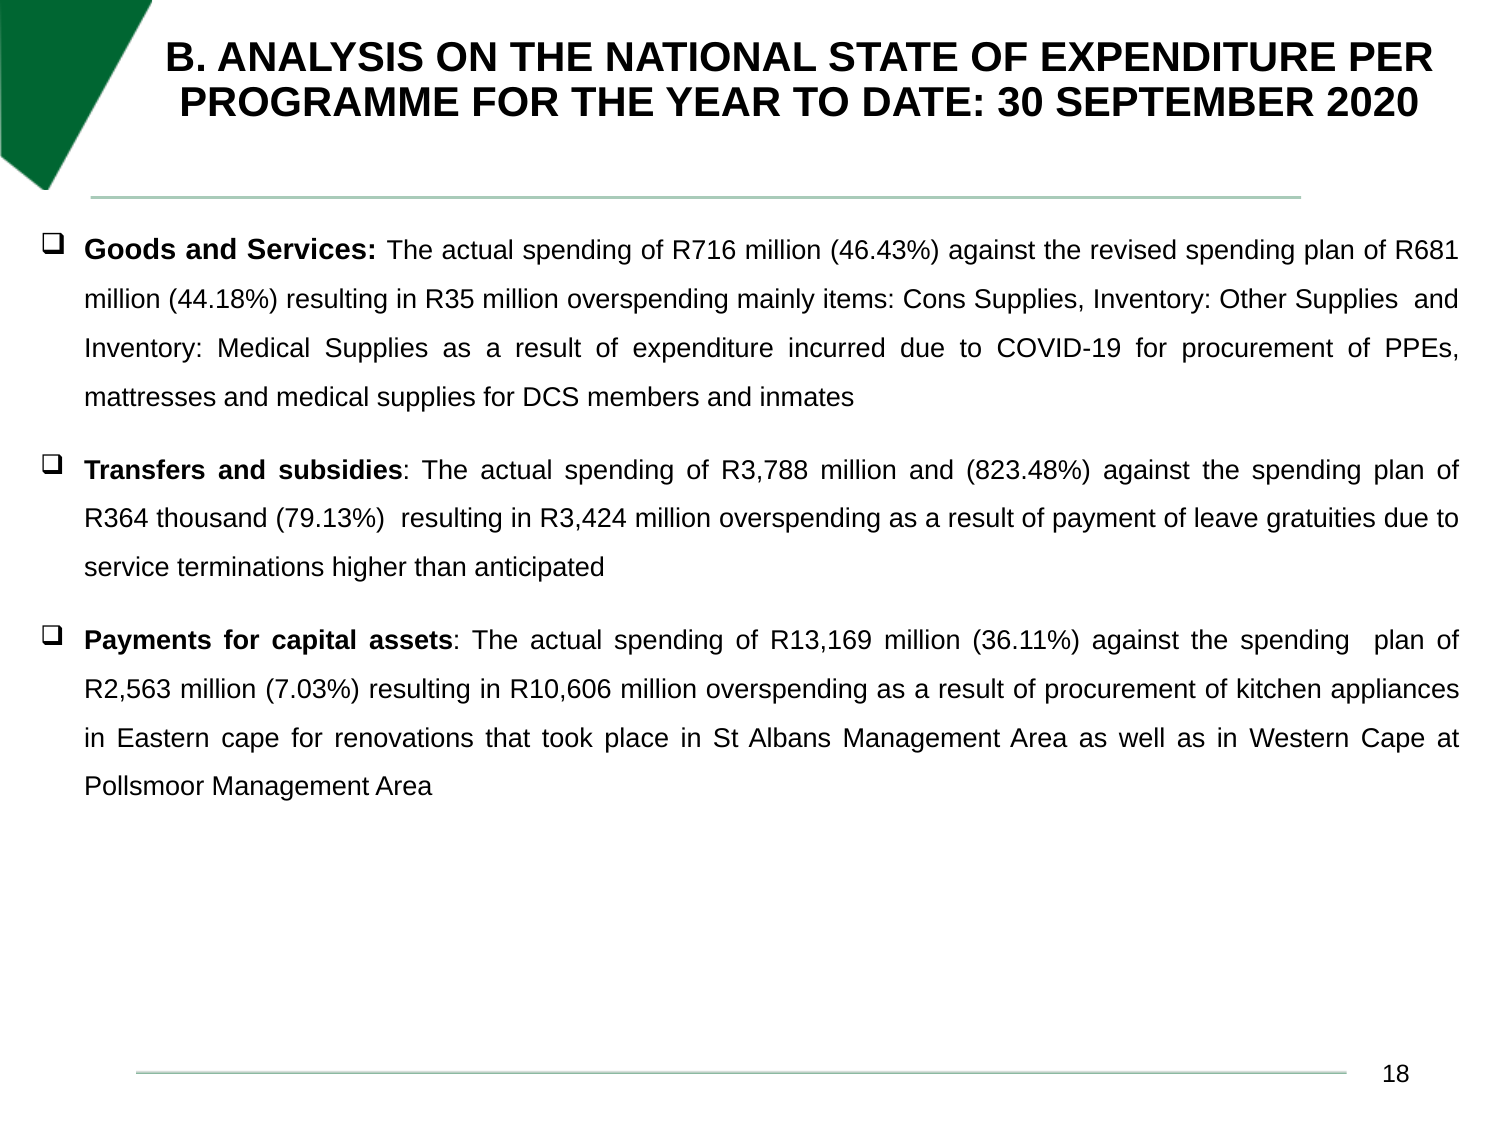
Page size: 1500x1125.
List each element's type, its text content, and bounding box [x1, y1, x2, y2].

picture [135, 1066, 1347, 1074]
text_box Goods and Services: The actual spending of R716 million (46.43%) against the revised spending plan of R681 million (44.18%) resulting in R35 million overspending mainly items: Cons Supplies, Inventory: Other Supplies and Inventory: Medical Supplies as a result of expenditure incurred due to COVID-19 for procurement of PPEs, mattresses and medical supplies for DCS members and inmates Transfers and subsidies: The actual spending of R3,788 million and (823.48%) against the spending plan of R364 thousand (79.13%) resulting in R3,424 million overspending as a result of payment of leave gratuities due to service terminations higher than anticipated Payments for capital assets: The actual spending of R13,169 million (36.11%) against the spending plan of R2,563 million (7.03%) resulting in R10,606 million overspending as a result of procurement of kitchen appliances in Eastern cape for renovations that took place in St Albans Management Area as well as in Western Cape at Pollsmoor Management Area [40, 212, 1459, 802]
picture [0, 0, 1302, 200]
text_box B. ANALYSIS ON THE NATIONAL STATE OF EXPENDITURE PER PROGRAMME FOR THE YEAR TO DATE: 30 SEPTEMBER 2020 [157, 35, 1463, 162]
slide_number 18 [1074, 1042, 1425, 1103]
text_box [157, 33, 1483, 72]
